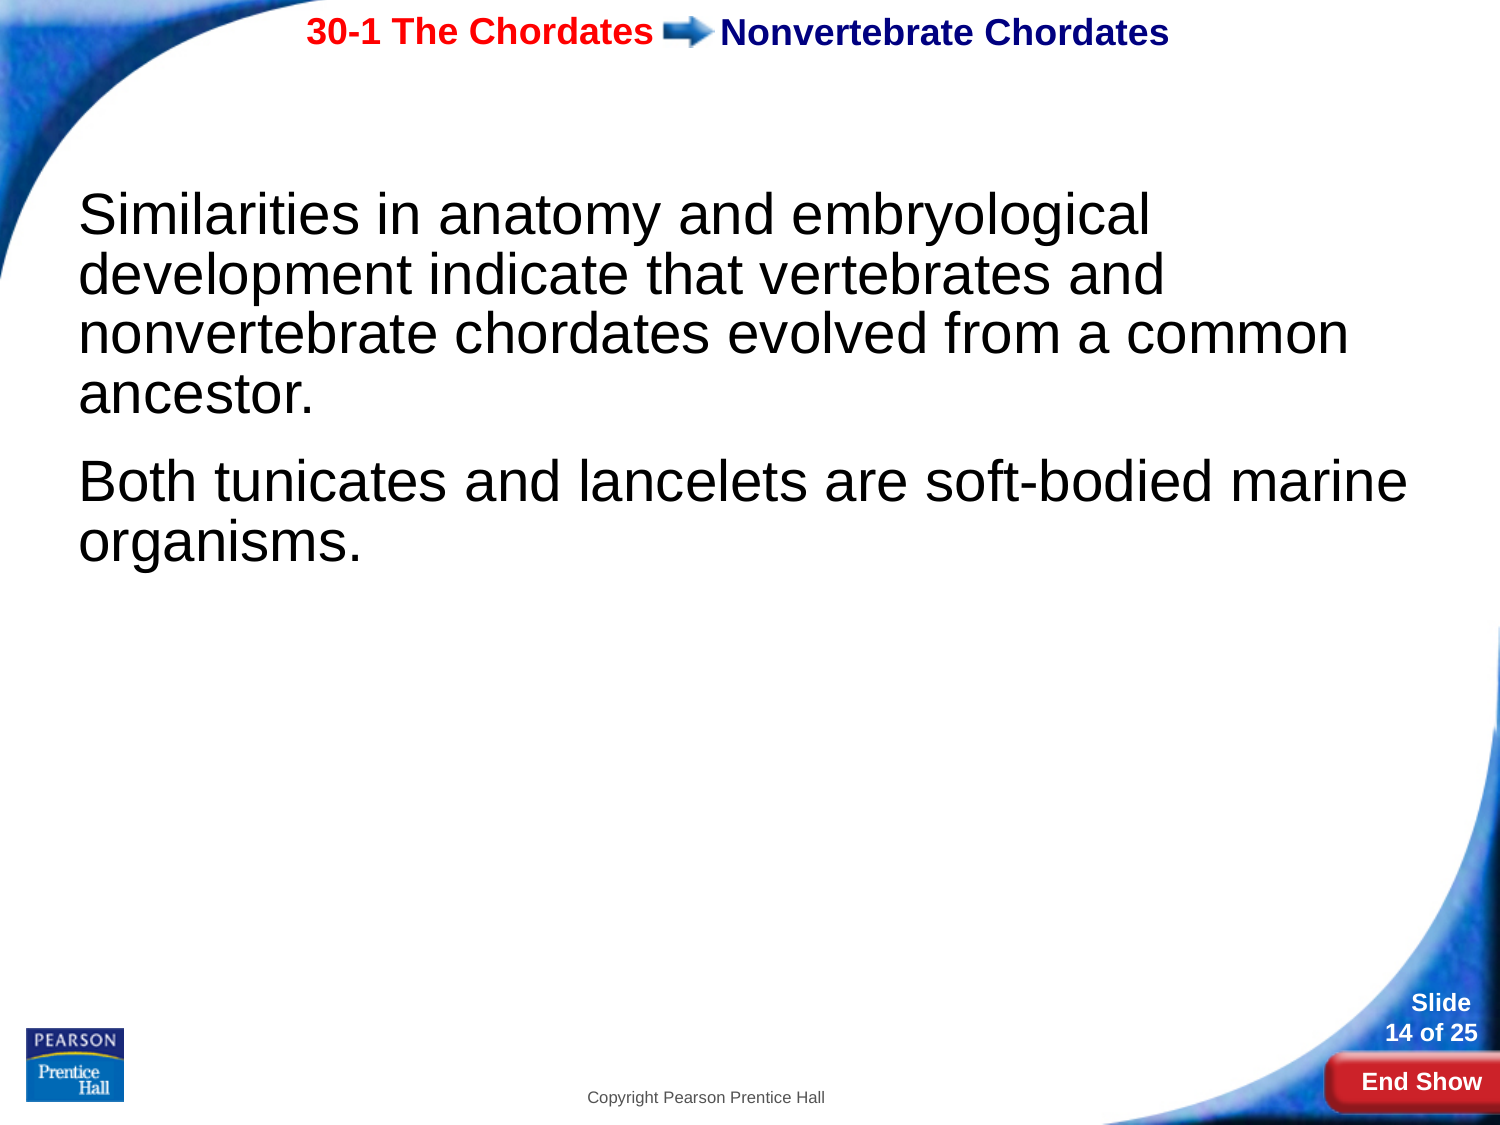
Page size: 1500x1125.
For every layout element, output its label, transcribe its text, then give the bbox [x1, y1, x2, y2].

picture [0, 0, 1500, 1125]
list Similarities in anatomy and embryological development indicate that vertebrates and nonvertebrate chordates evolved from a common ancestor. Both tunicates and lancelets are soft-bodied marine organisms. [44, 179, 1463, 976]
title Nonvertebrate Chordates [704, 0, 1375, 76]
footer Copyright Pearson Prentice Hall [468, 1078, 945, 1105]
